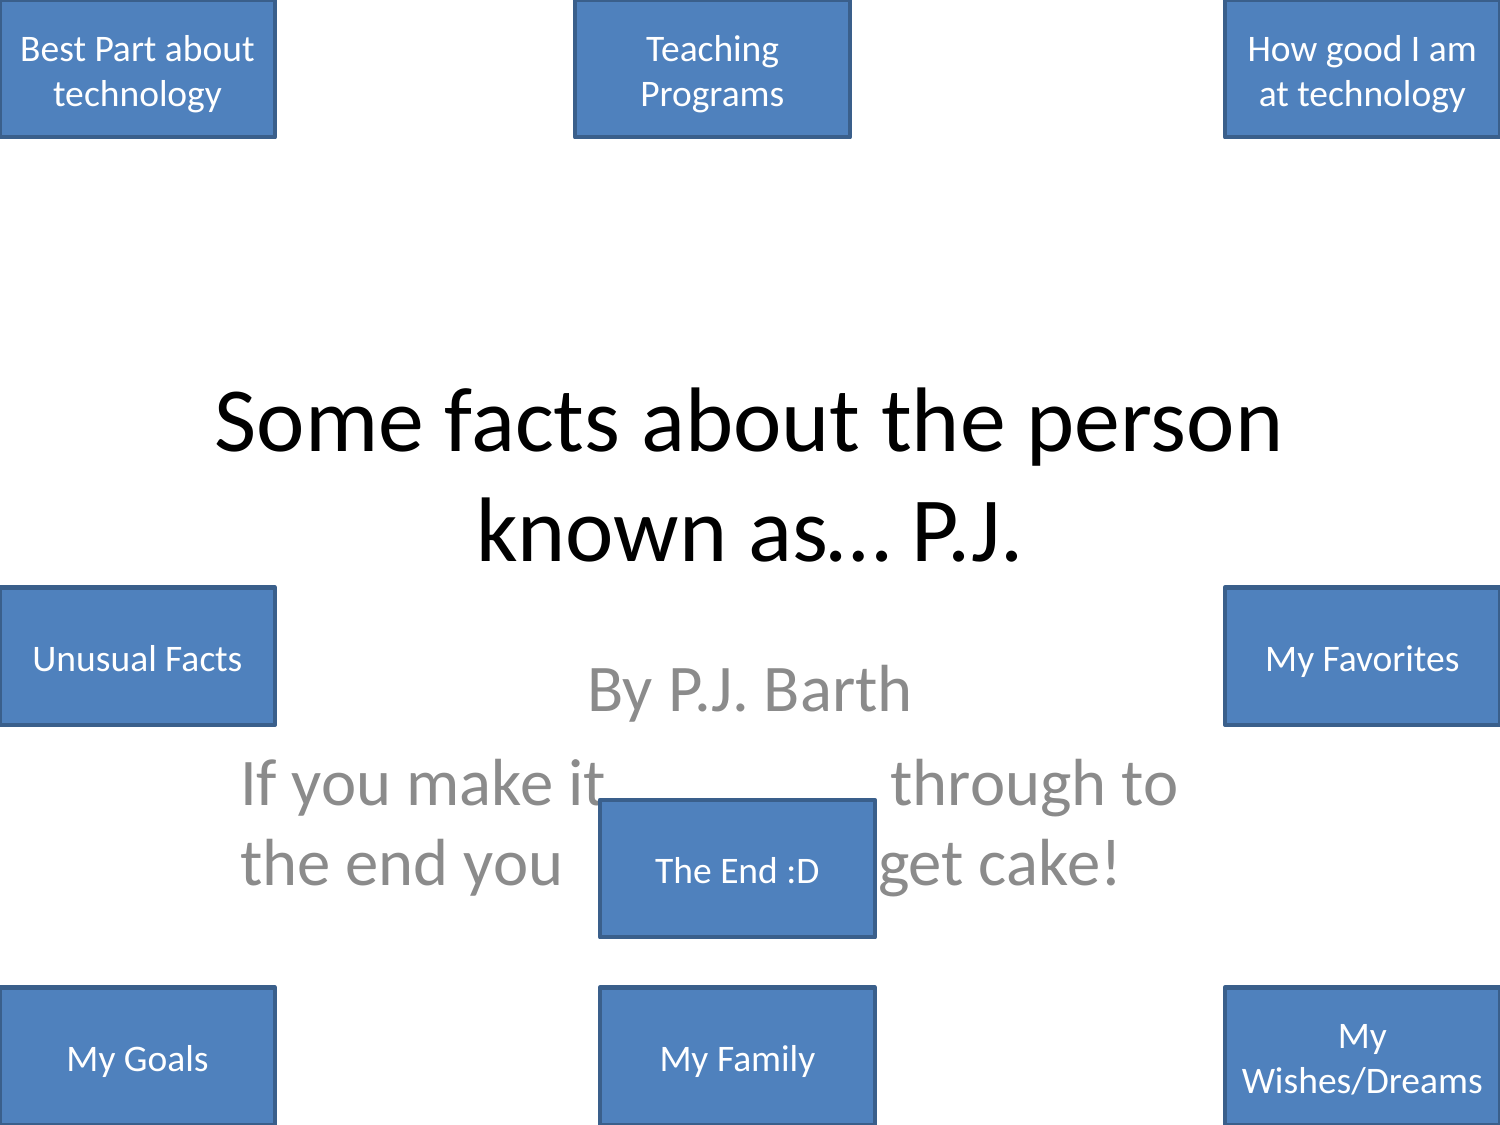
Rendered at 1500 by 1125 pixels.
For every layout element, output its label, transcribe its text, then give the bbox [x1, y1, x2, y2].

text_box My Goals [0, 985, 277, 1125]
text_box Teaching Programs [573, 0, 852, 139]
text_box Best Part about technology [0, 0, 277, 139]
text_box My Wishes/Dreams [1223, 985, 1500, 1125]
title Some facts about the person known as… P.J. [112, 349, 1388, 591]
text_box How good I am at technology [1223, 0, 1500, 139]
text_box My Favorites [1223, 585, 1500, 727]
subtitle By P.J. Barth If you make it through to the end you get cake! [225, 637, 1275, 925]
text_box My Family [598, 985, 877, 1125]
text_box The End :D [598, 798, 877, 939]
text_box Unusual Facts [0, 585, 277, 727]
